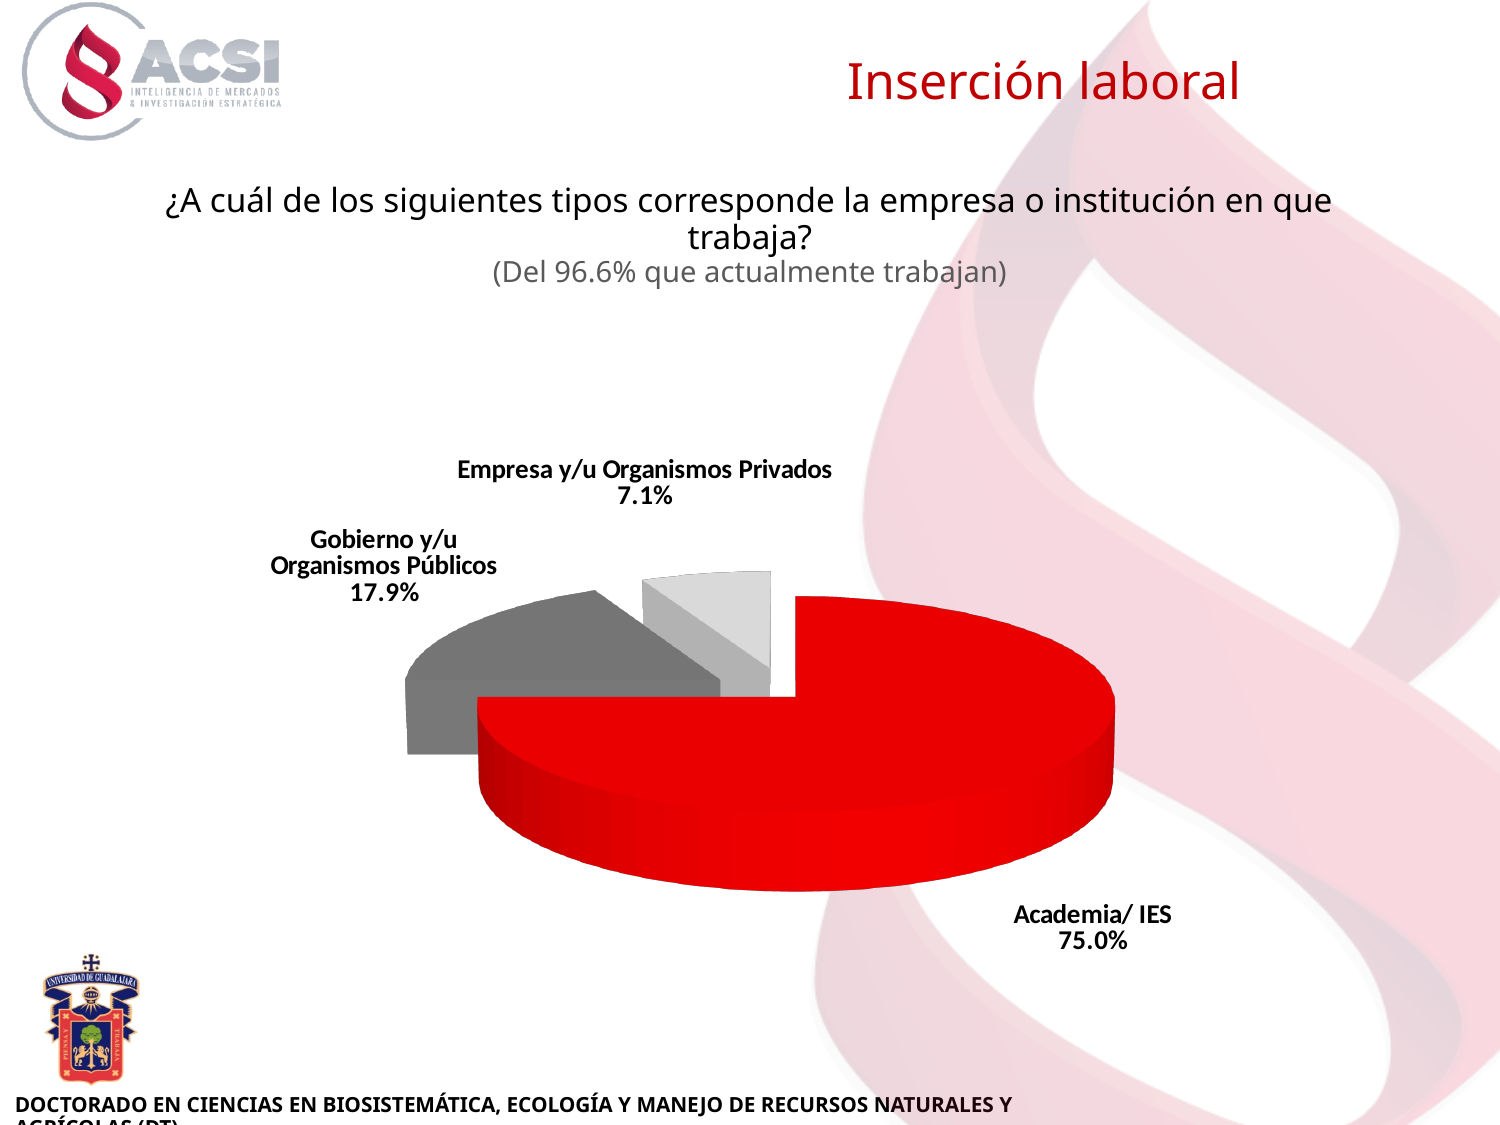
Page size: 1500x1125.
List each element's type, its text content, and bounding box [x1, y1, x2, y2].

text_box ¿A cuál de los siguientes tipos corresponde la empresa o institución en que trabaja? (Del 96.6% que actualmente trabajan) [88, 174, 1412, 277]
text_box Inserción laboral [589, 42, 1500, 118]
picture [41, 952, 84, 1088]
chart [84, 278, 1494, 1125]
picture [10, 0, 292, 159]
